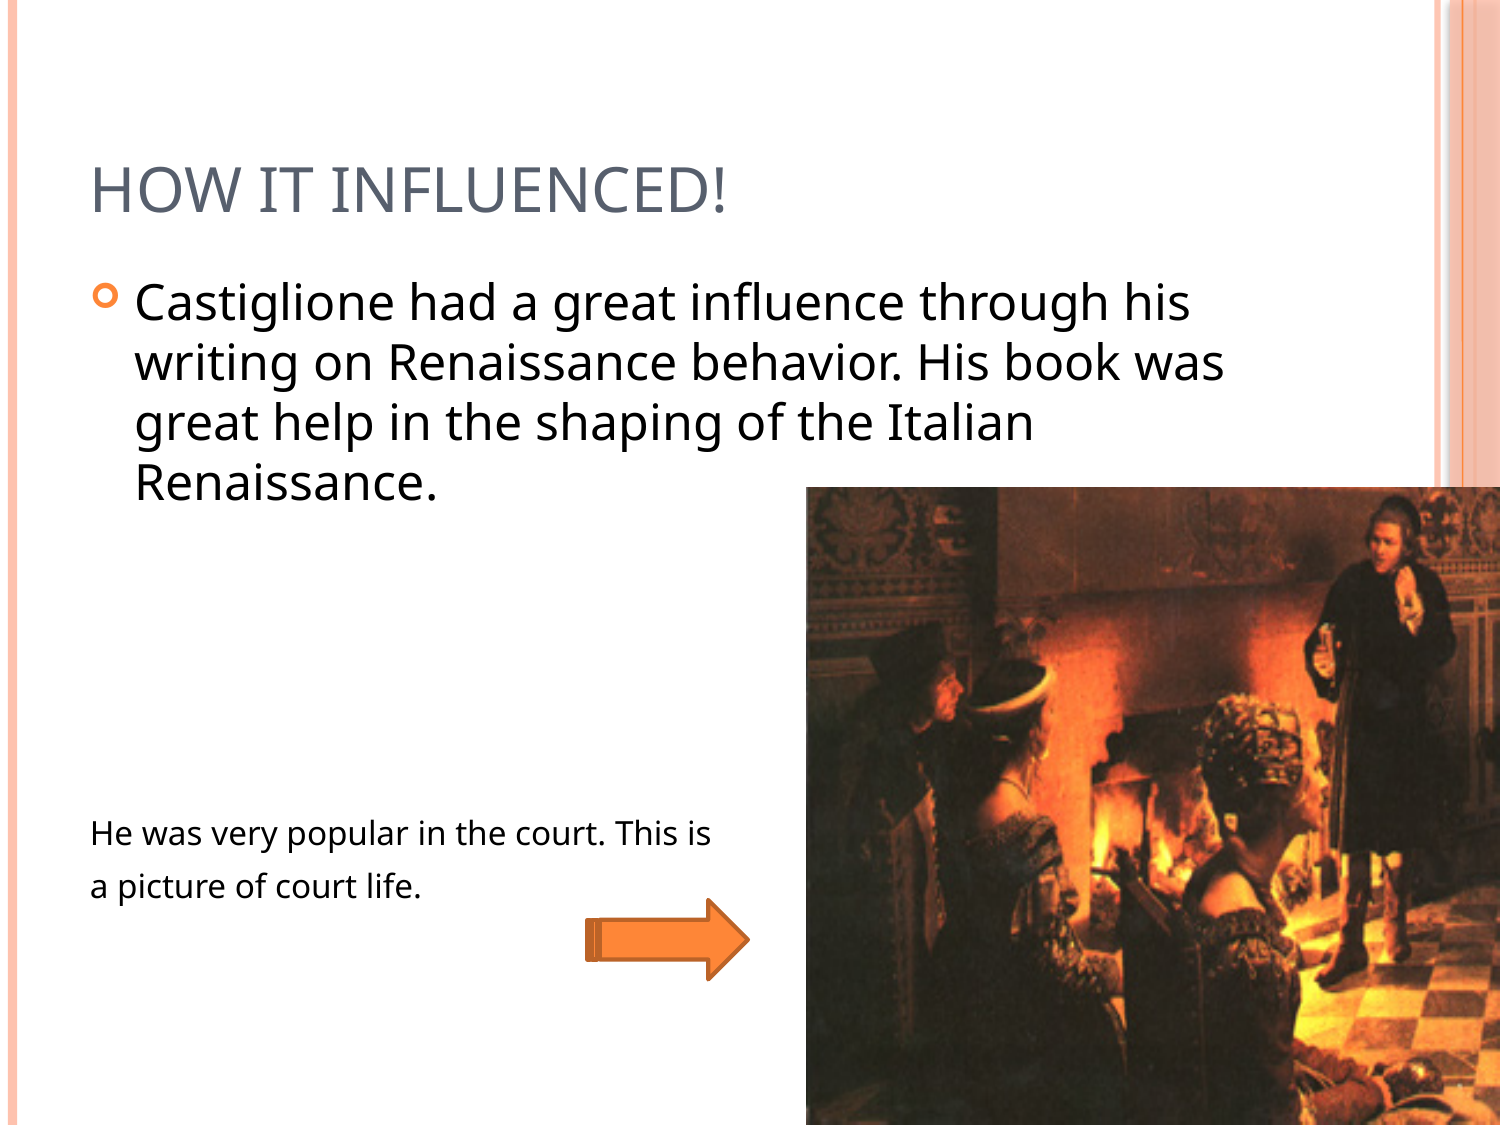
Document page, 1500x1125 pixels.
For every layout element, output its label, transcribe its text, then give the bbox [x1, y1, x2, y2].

text_box [585, 898, 751, 982]
list Castiglione had a great influence through his writing on Renaissance behavior. His book was great help in the shaping of the Italian Renaissance. He was very popular in the court. This is a picture of court life. [75, 262, 1300, 1062]
title How it influenced! [75, 45, 1300, 233]
picture [806, 486, 1500, 1125]
